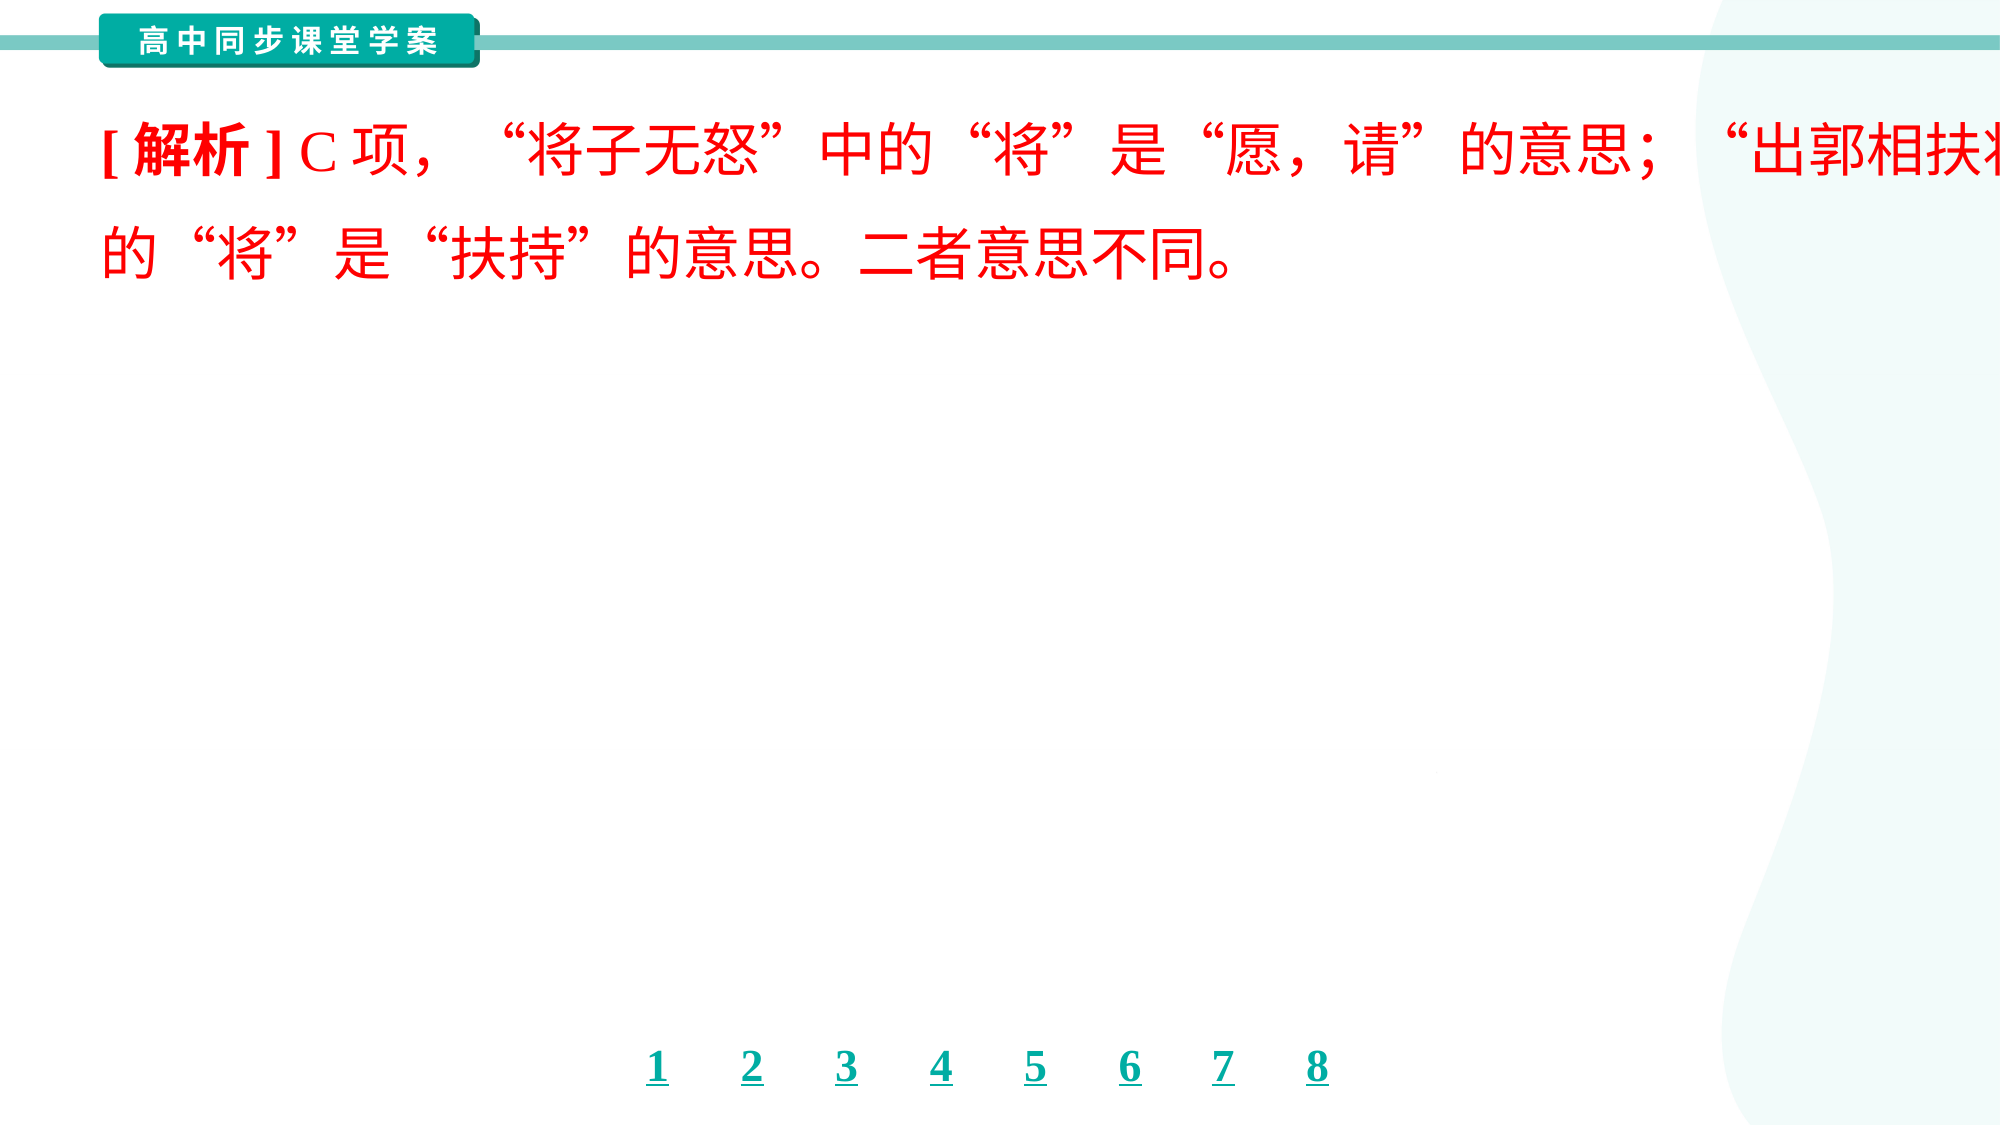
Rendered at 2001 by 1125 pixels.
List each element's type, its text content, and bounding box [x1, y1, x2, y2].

picture [0, 0, 2000, 1125]
text_box [解析] C项，“将子无怒”中的“将”是“愿，请”的意思；“出郭相扶将”中 的“将”是“扶持”的意思。二者意思不同。 [100, 76, 1899, 277]
